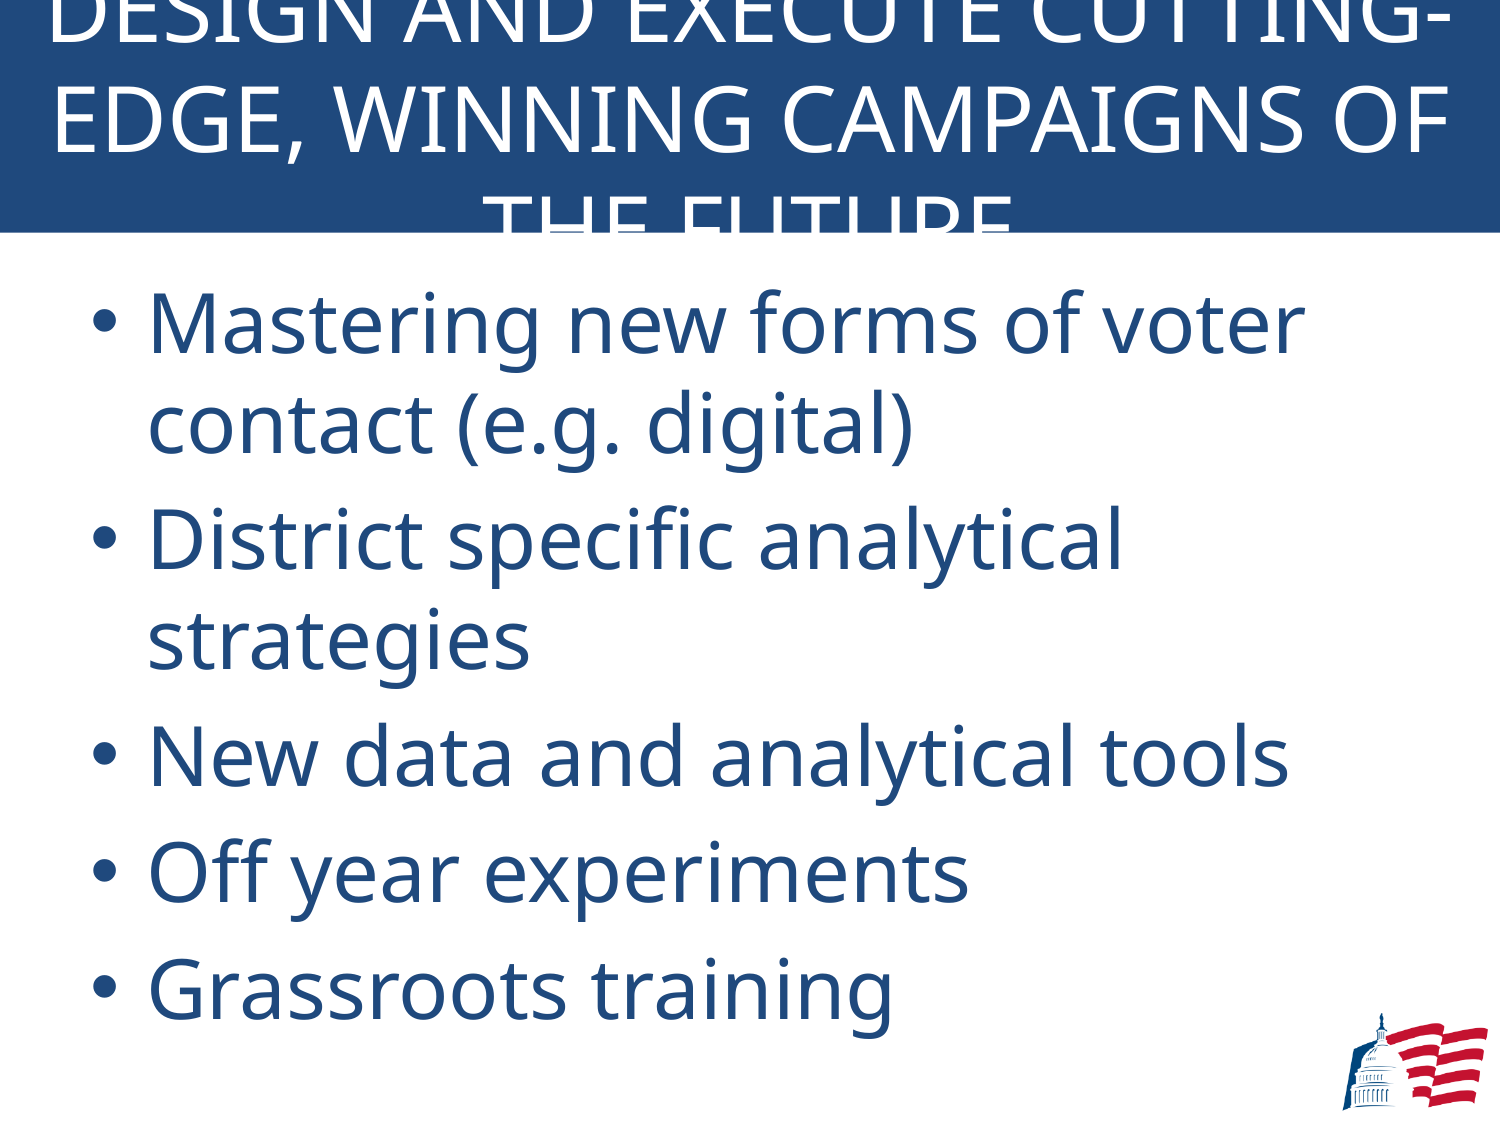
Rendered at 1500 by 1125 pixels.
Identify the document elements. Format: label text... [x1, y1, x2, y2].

picture [1325, 1012, 1494, 1112]
title Design and Execute Cutting-edge, Winning Campaigns of the Future [0, 0, 1500, 233]
list Mastering new forms of voter contact (e.g. digital) District specific analytical strategies New data and analytical tools Off year experiments Grassroots training [75, 262, 1425, 1100]
